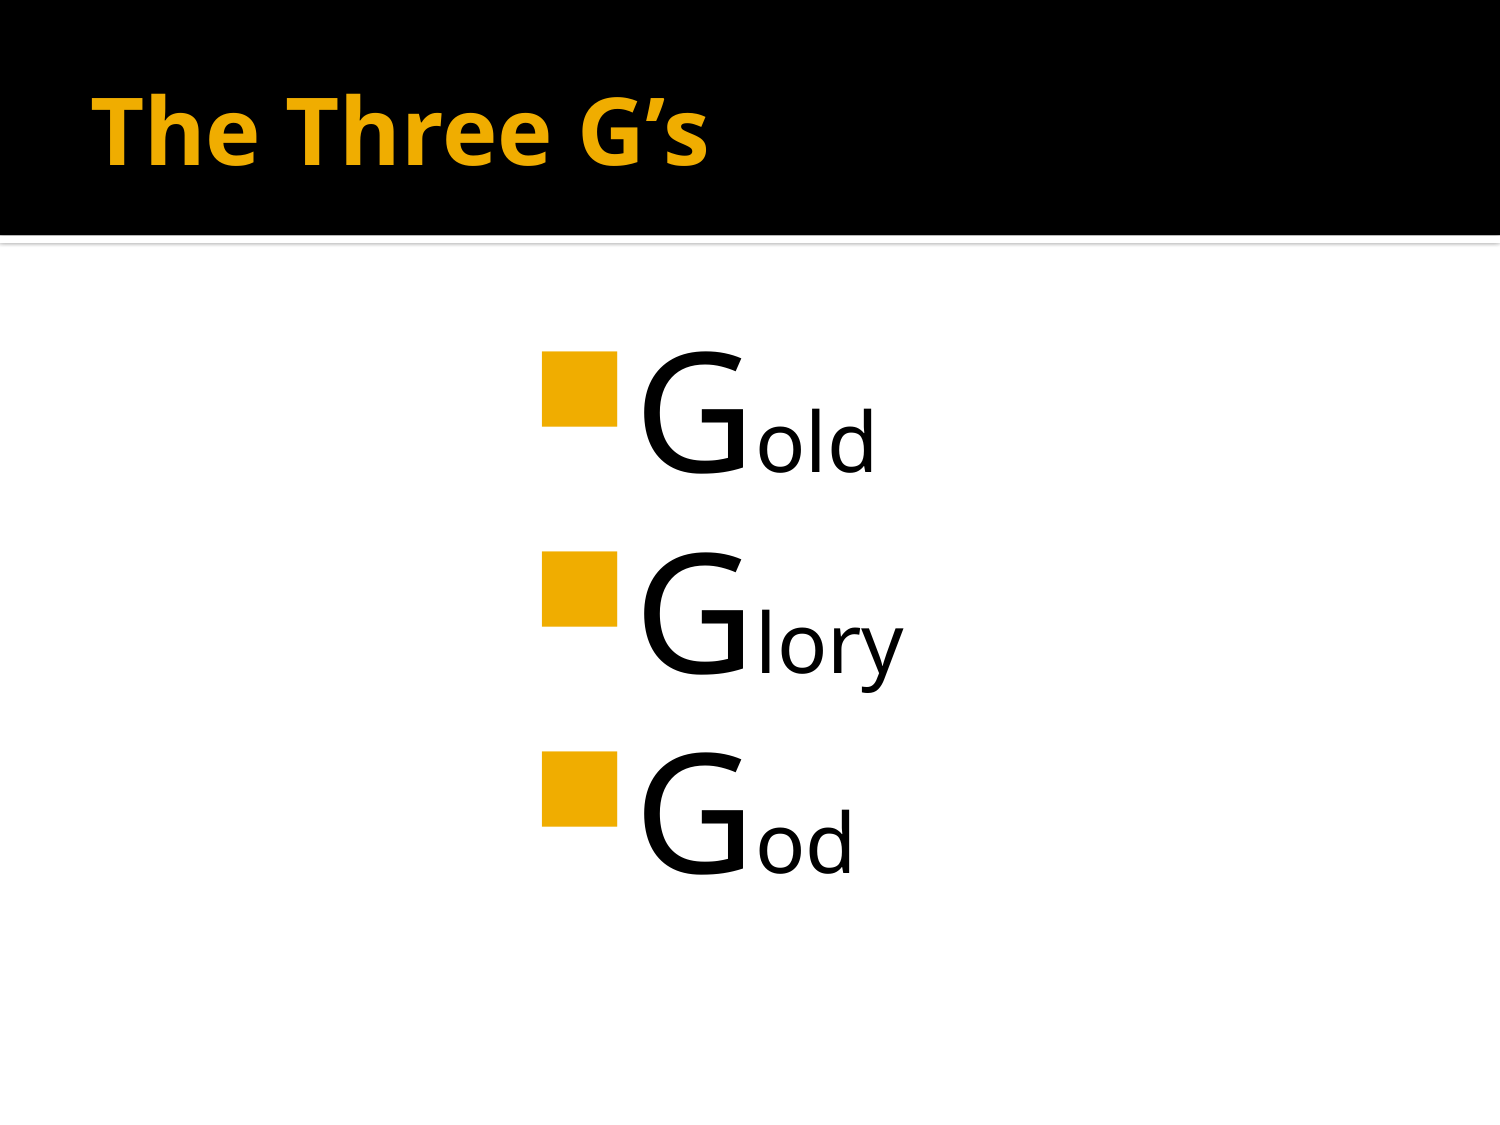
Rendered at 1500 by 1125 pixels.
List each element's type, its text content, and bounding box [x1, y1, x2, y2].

title The Three G’s [75, 25, 1425, 231]
list Gold Glory God [500, 291, 1425, 1050]
